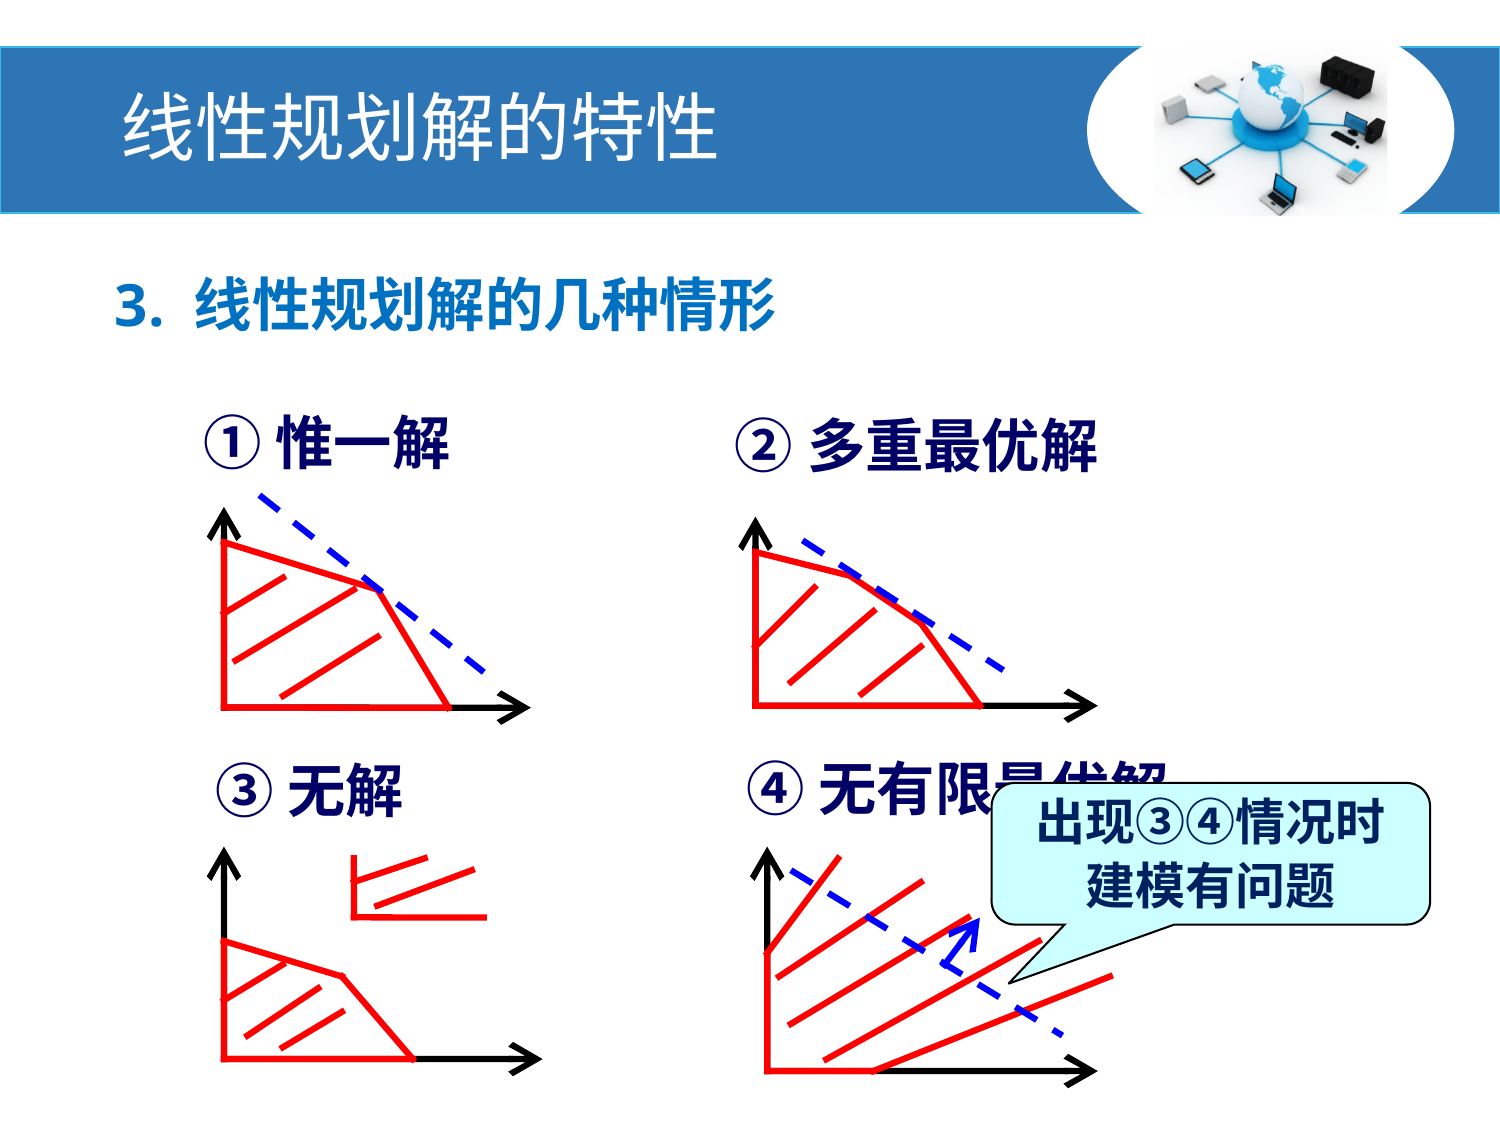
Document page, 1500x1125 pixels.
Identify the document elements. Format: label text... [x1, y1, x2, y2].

list 3. 线性规划解的几种情形 [99, 268, 1459, 399]
text_box ④无有限最优解 [731, 744, 1240, 830]
text_box 出现③④情况时 建模有问题 [991, 782, 1431, 948]
picture [1154, 46, 1388, 216]
title 线性规划解的特性 [105, 50, 1060, 214]
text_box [223, 495, 531, 708]
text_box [755, 516, 1098, 706]
text_box ①惟一解 [188, 398, 650, 484]
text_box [223, 846, 543, 1059]
text_box ③无解 [200, 747, 720, 832]
text_box ②多重最优解 [720, 401, 1157, 487]
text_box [767, 846, 1110, 1071]
